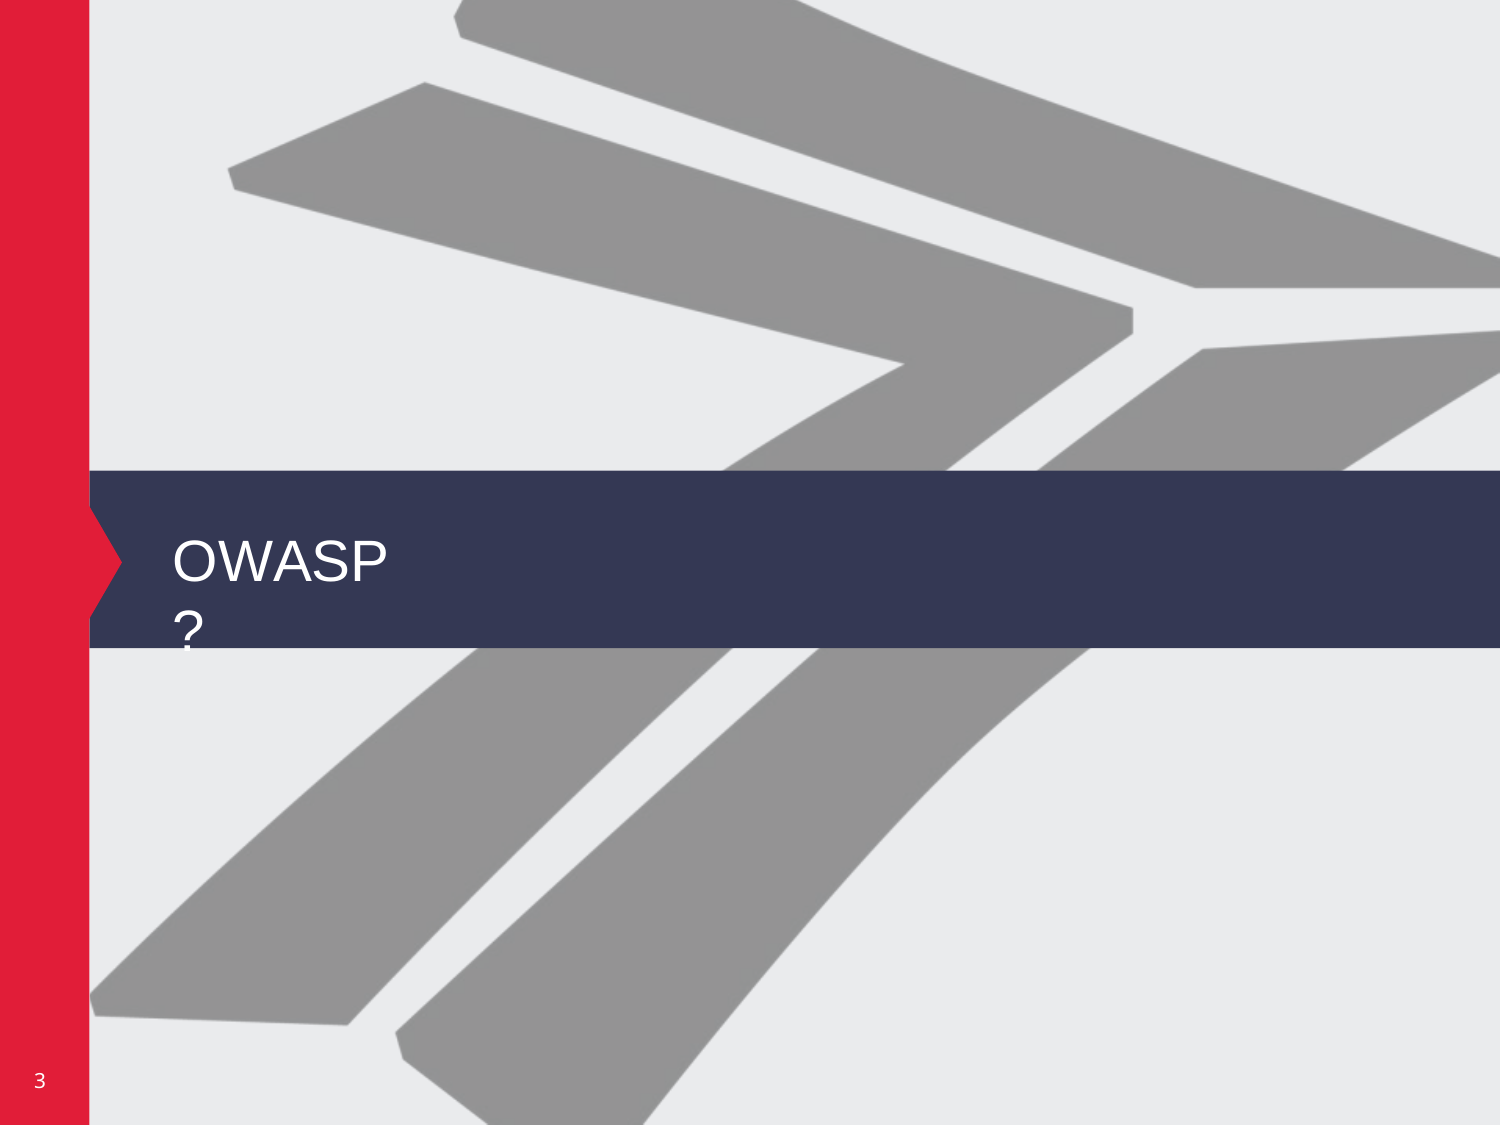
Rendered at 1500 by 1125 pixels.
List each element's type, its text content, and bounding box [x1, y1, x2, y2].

text_box [90, 470, 1500, 649]
text_box [90, 507, 122, 618]
text_box 3 [32, 1068, 48, 1095]
text_box [90, 649, 1500, 1125]
text_box [90, 0, 1500, 470]
text_box [0, 0, 90, 1125]
text_box OWASP ? [170, 522, 437, 595]
